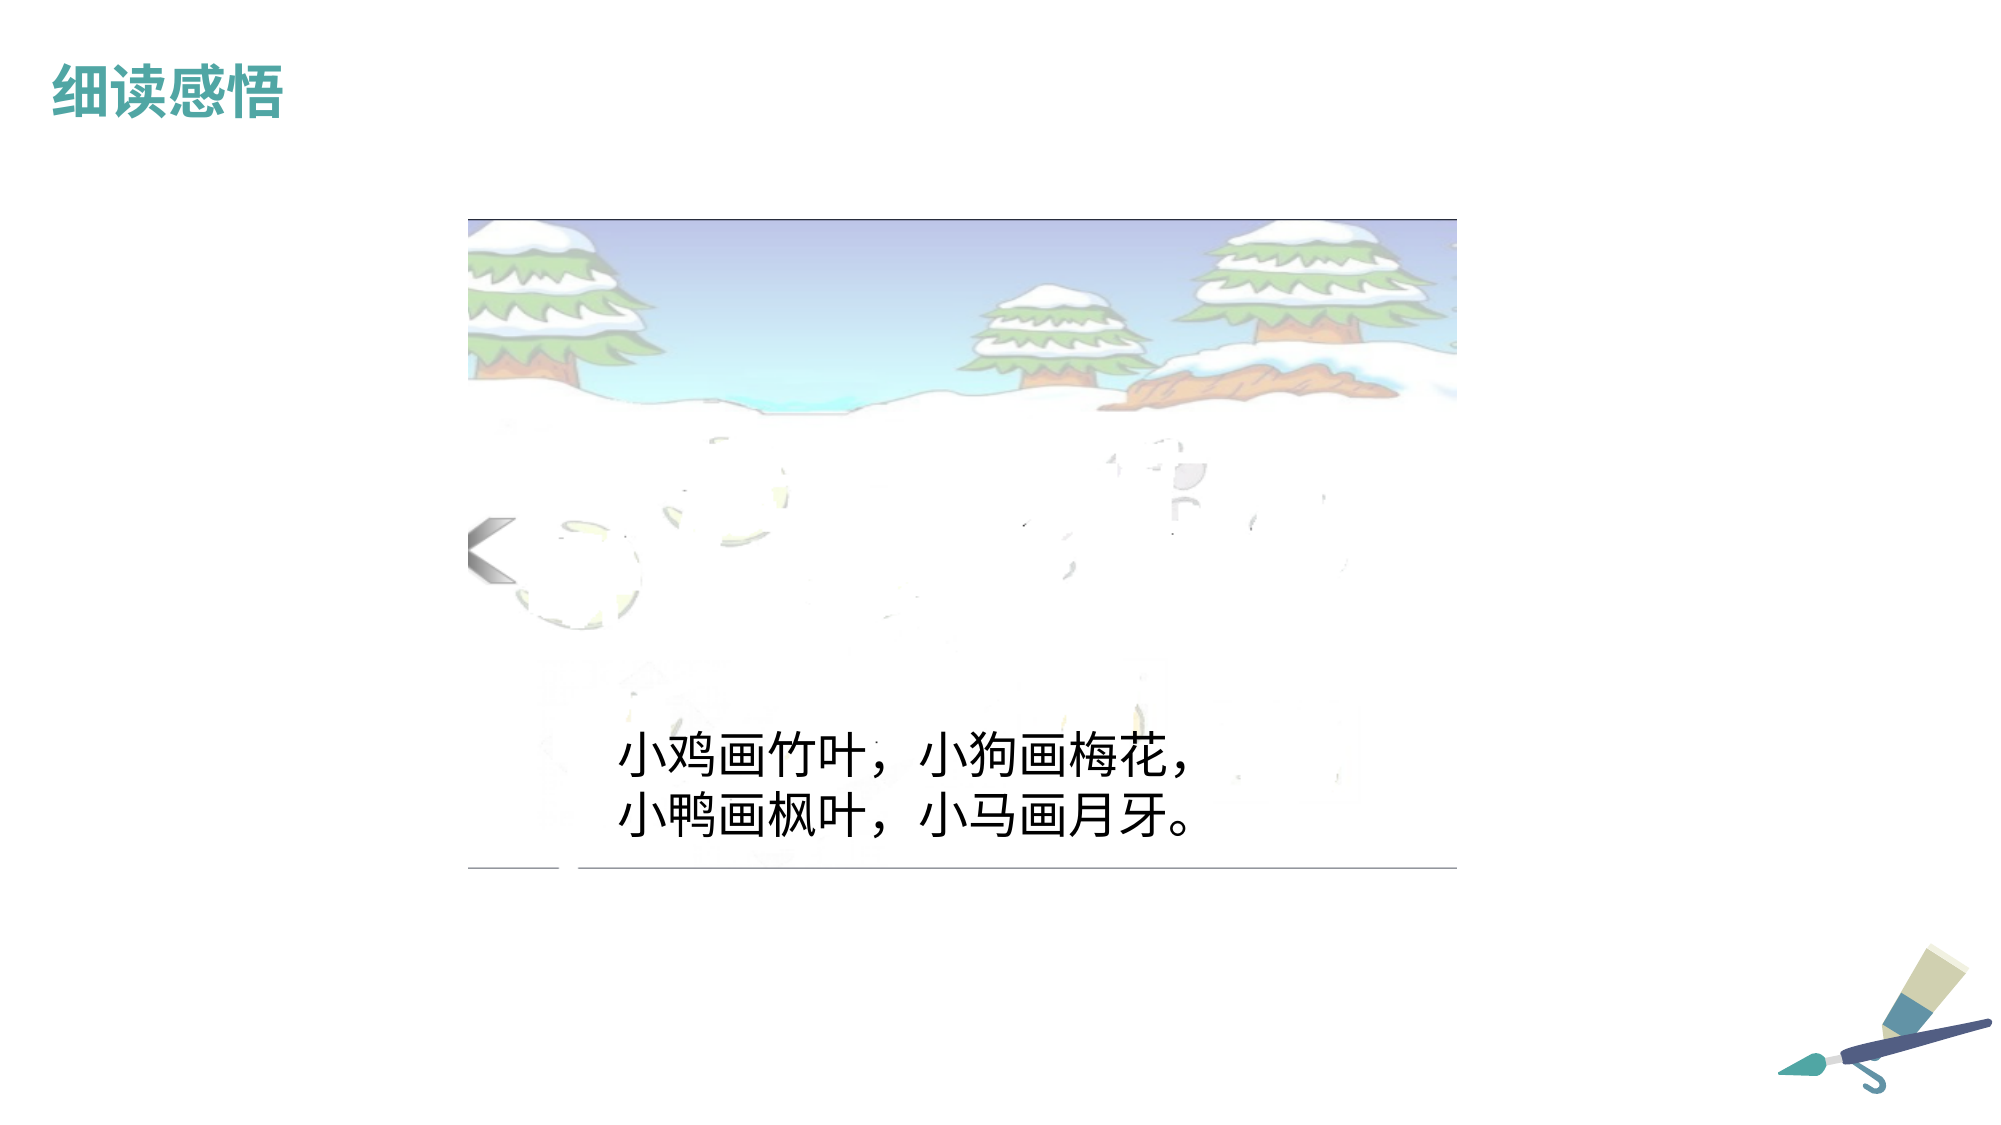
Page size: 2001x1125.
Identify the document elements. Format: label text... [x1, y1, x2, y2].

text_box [1811, 945, 1974, 1125]
text_box 细读感悟 [36, 48, 356, 133]
picture [468, 219, 1457, 869]
